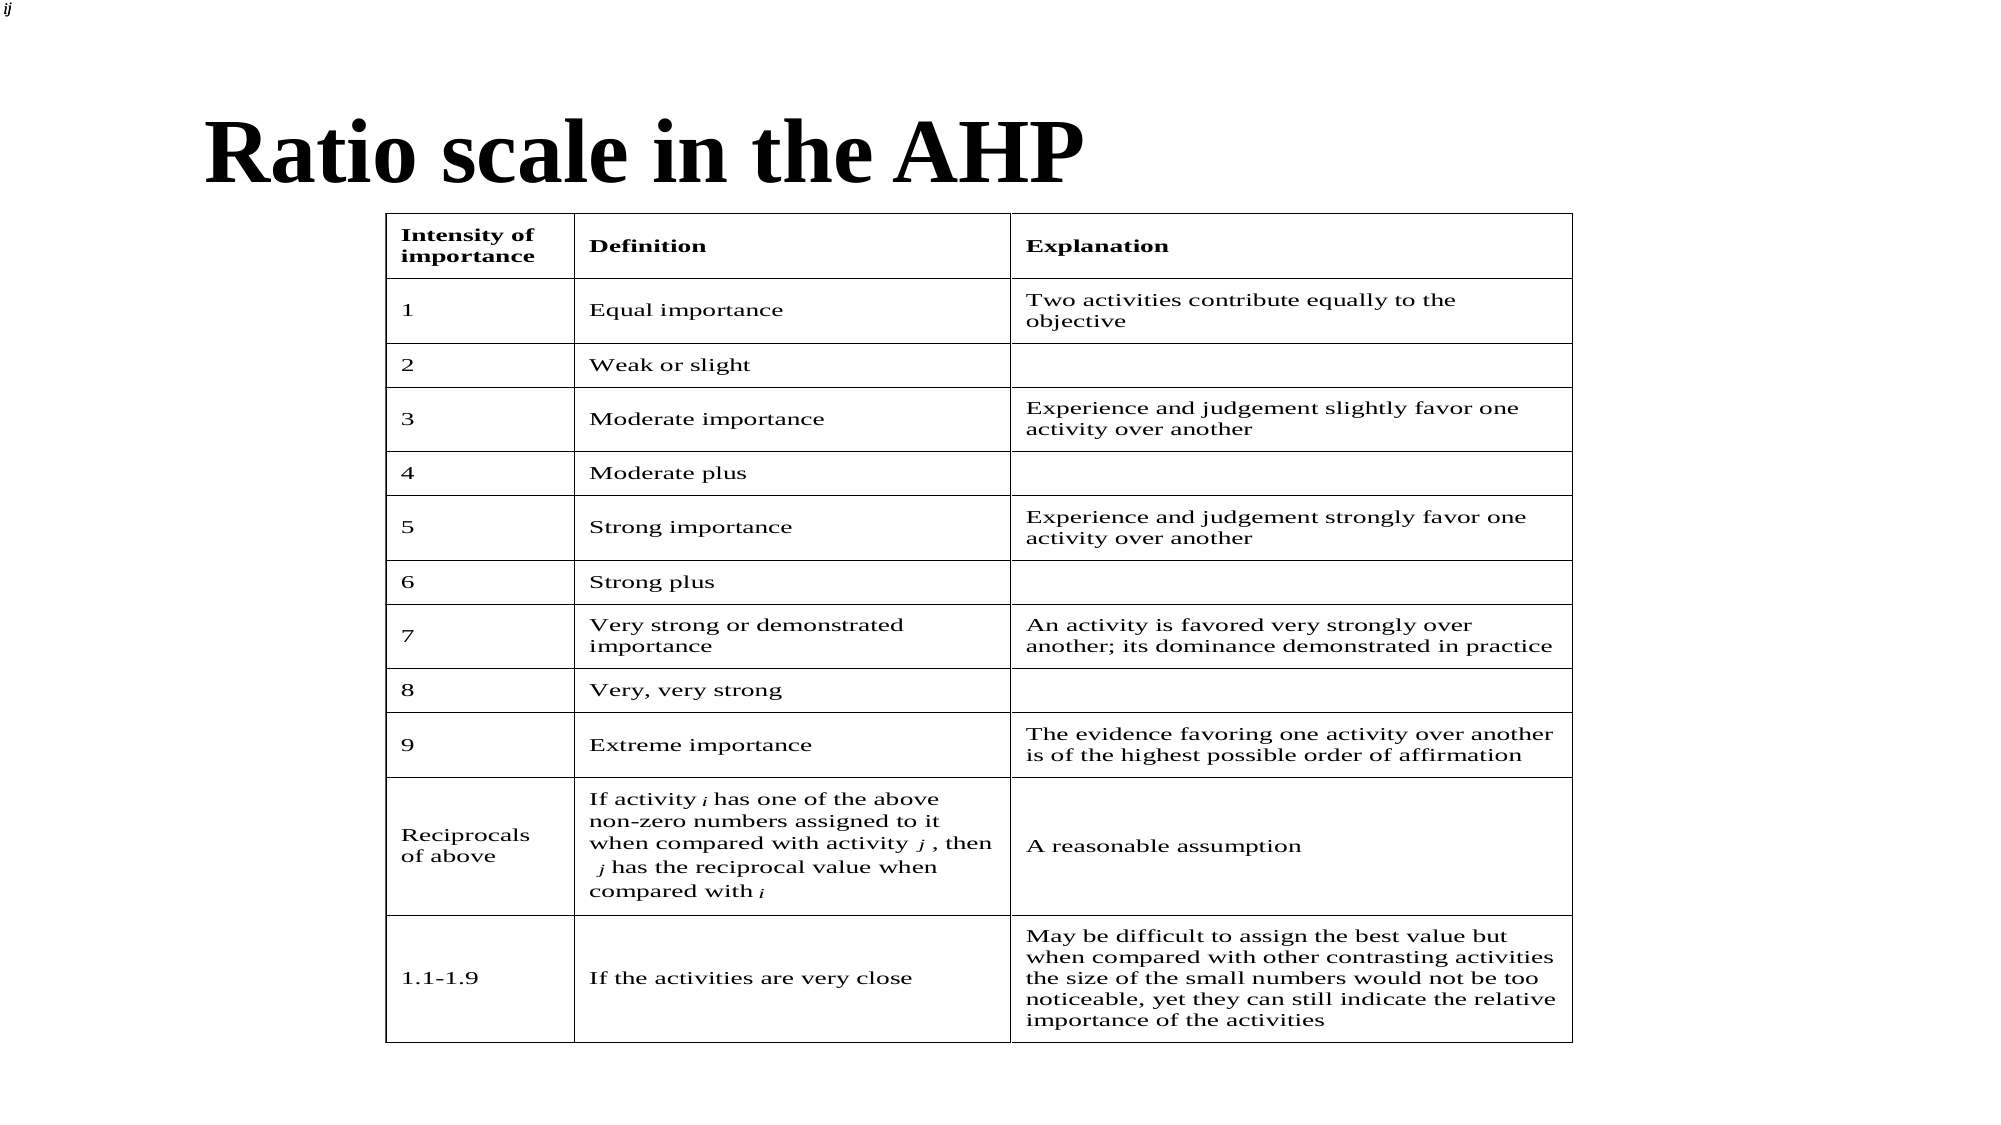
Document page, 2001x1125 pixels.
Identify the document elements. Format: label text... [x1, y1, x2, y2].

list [385, 213, 1576, 1085]
picture [0, 0, 18, 22]
title Ratio scale in the AHP [189, 93, 1627, 214]
